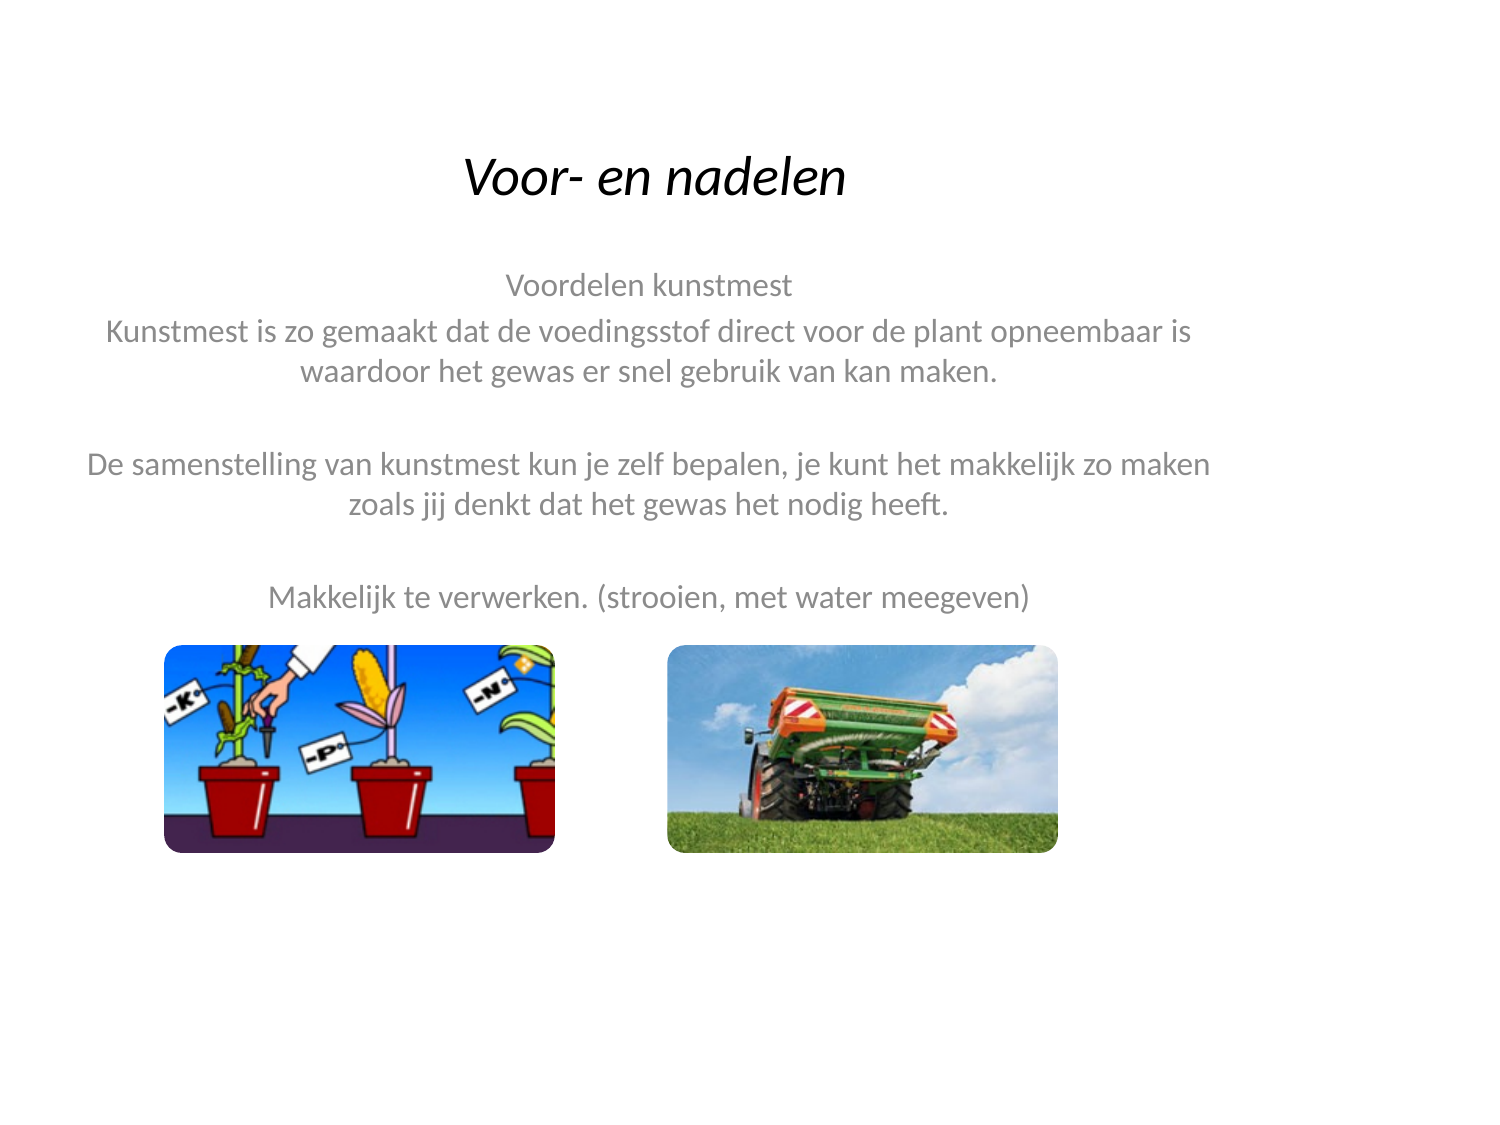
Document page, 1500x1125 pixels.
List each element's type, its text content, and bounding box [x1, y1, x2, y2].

picture [163, 644, 556, 854]
subtitle Voordelen kunstmest Kunstmest is zo gemaakt dat de voedingsstof direct voor de plant opneembaar is waardoor het gewas er snel gebruik van kan maken. De samenstelling van kunstmest kun je zelf bepalen, je kunt het makkelijk zo maken zoals jij denkt dat het gewas het nodig heeft. Makkelijk te verwerken. (strooien, met water meegeven) [64, 255, 1235, 882]
title Voor- en nadelen [112, 101, 1199, 244]
picture [667, 644, 1059, 854]
